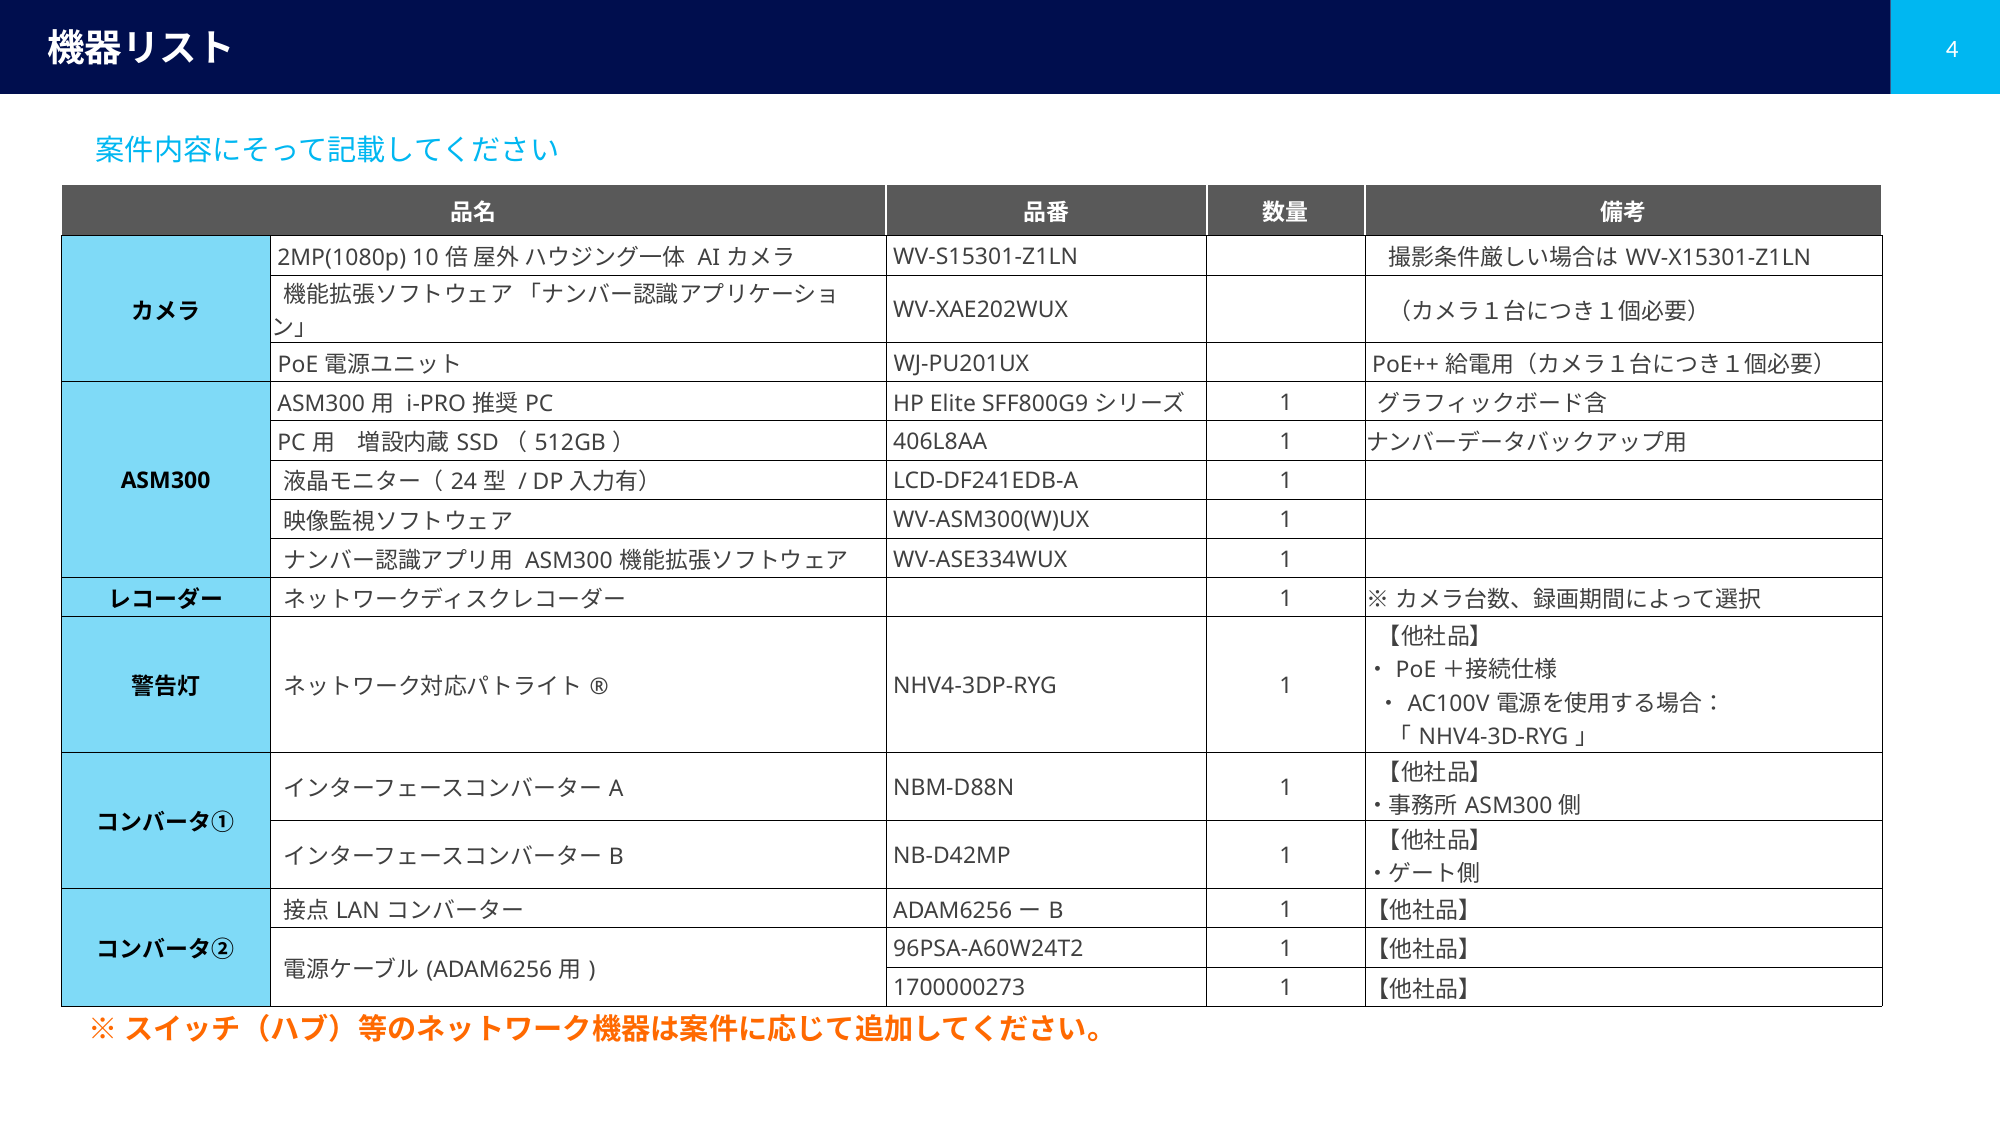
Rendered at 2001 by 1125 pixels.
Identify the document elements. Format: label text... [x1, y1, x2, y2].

table_cell 1 [1207, 928, 1365, 967]
table_cell ASM300用 i-PRO推奨PC [271, 382, 886, 420]
table_cell コンバータ② [62, 889, 270, 1006]
table_cell WV-XAE202WUX [887, 276, 1206, 342]
table_cell インターフェースコンバーターA [271, 753, 886, 820]
table_cell ナンバーデータバックアップ用 [1366, 421, 1882, 460]
table_header 品名 [62, 185, 885, 235]
table_cell [1207, 276, 1365, 342]
table_cell インターフェースコンバーターB [271, 821, 886, 888]
table_cell [1366, 461, 1882, 499]
table_cell 【他社品】 [1366, 968, 1882, 1006]
table_cell 1700000273 [887, 968, 1206, 1002]
table_cell 警告灯 [62, 617, 270, 752]
table_cell NB-D42MP [887, 821, 1206, 888]
table_cell [1366, 500, 1882, 538]
table_cell PoE電源ユニット [271, 343, 886, 381]
table_cell 1 [1207, 461, 1365, 499]
text_box ※スイッチ（ハブ）等のネットワーク機器は案件に応じて追加してください。 [73, 1002, 1813, 1053]
table_cell 1 [1207, 821, 1365, 888]
table_cell 1 [1207, 500, 1365, 538]
table_cell ネットワーク対応パトライト® [271, 617, 886, 752]
table_header 備考 [1366, 185, 1881, 235]
table_cell 撮影条件厳しい場合はWV-X15301-Z1LN [1366, 236, 1882, 275]
table_cell PoE++給電用（カメラ１台につき１個必要） [1366, 343, 1882, 381]
table_cell レコーダー [62, 578, 270, 616]
table_cell HP Elite SFF800G9シリーズ [887, 382, 1206, 420]
title 機器リスト [0, 0, 1891, 94]
table_cell 【他社品】 ・PoE＋接続仕様 ・AC100V電源を使用する場合： 「NHV4-3D-RYG」 [1366, 617, 1882, 752]
table_cell [1366, 539, 1882, 577]
table_cell 【他社品】 [1366, 928, 1882, 967]
table_cell 電源ケーブル(ADAM6256用) [271, 928, 886, 1002]
table_cell [1207, 236, 1365, 275]
table_cell コンバータ① [62, 753, 270, 888]
table_cell 406L8AA [887, 421, 1206, 460]
table_cell （カメラ１台につき１個必要） [1366, 276, 1882, 342]
text_box 案件内容にそって記載してください [80, 123, 1821, 174]
table_cell LCD-DF241EDB-A [887, 461, 1206, 499]
table_cell 1 [1207, 578, 1365, 616]
table_header 数量 [1208, 185, 1364, 235]
table_cell 1 [1207, 382, 1365, 420]
table_cell 1 [1207, 421, 1365, 460]
table_cell ADAM6256ーB [887, 889, 1206, 927]
table_cell NHV4-3DP-RYG [887, 617, 1206, 752]
table_cell PC用 増設内蔵SSD（512GB） [271, 421, 886, 460]
table_cell WJ-PU201UX [887, 343, 1206, 381]
table_cell 96PSA-A60W24T2 [887, 928, 1206, 967]
table_cell ネットワークディスクレコーダー [271, 578, 886, 616]
table_cell カメラ [62, 236, 270, 381]
table_cell 接点LANコンバーター [271, 889, 886, 927]
table_cell WV-ASE334WUX [887, 539, 1206, 577]
table_cell NBM-D88N [887, 753, 1206, 820]
table_cell 【他社品】 ・事務所ASM300側 [1366, 753, 1882, 820]
table_cell 1 [1207, 617, 1365, 752]
table_cell WV-S15301-Z1LN [887, 236, 1206, 275]
table_cell 2MP(1080p) 10倍 屋外 ハウジング一体 AIカメラ [271, 236, 886, 275]
table_cell [887, 578, 1206, 616]
table_cell ナンバー認識アプリ用 ASM300機能拡張ソフトウェア [271, 539, 886, 577]
table_cell 映像監視ソフトウェア [271, 500, 886, 538]
table_cell 1 [1207, 753, 1365, 820]
table_header 品番 [887, 185, 1206, 235]
table_cell グラフィックボード含 [1366, 382, 1882, 420]
table_cell 1 [1207, 539, 1365, 577]
table_cell 機能拡張ソフトウェア 「ナンバー認識アプリケーション」 [271, 276, 886, 342]
table_cell [1207, 343, 1365, 381]
table_cell WV-ASM300(W)UX [887, 500, 1206, 538]
table_cell 液晶モニター（24型 / DP入力有） [271, 461, 886, 499]
table_cell 1 [1207, 968, 1365, 1002]
table_cell ASM300 [62, 382, 270, 577]
table_cell 1 [1207, 889, 1365, 927]
table_cell 【他社品】 ・ゲート側 [1366, 821, 1882, 888]
table_cell 【他社品】 [1366, 889, 1882, 927]
table_cell ※カメラ台数、録画期間によって選択 [1366, 578, 1882, 616]
